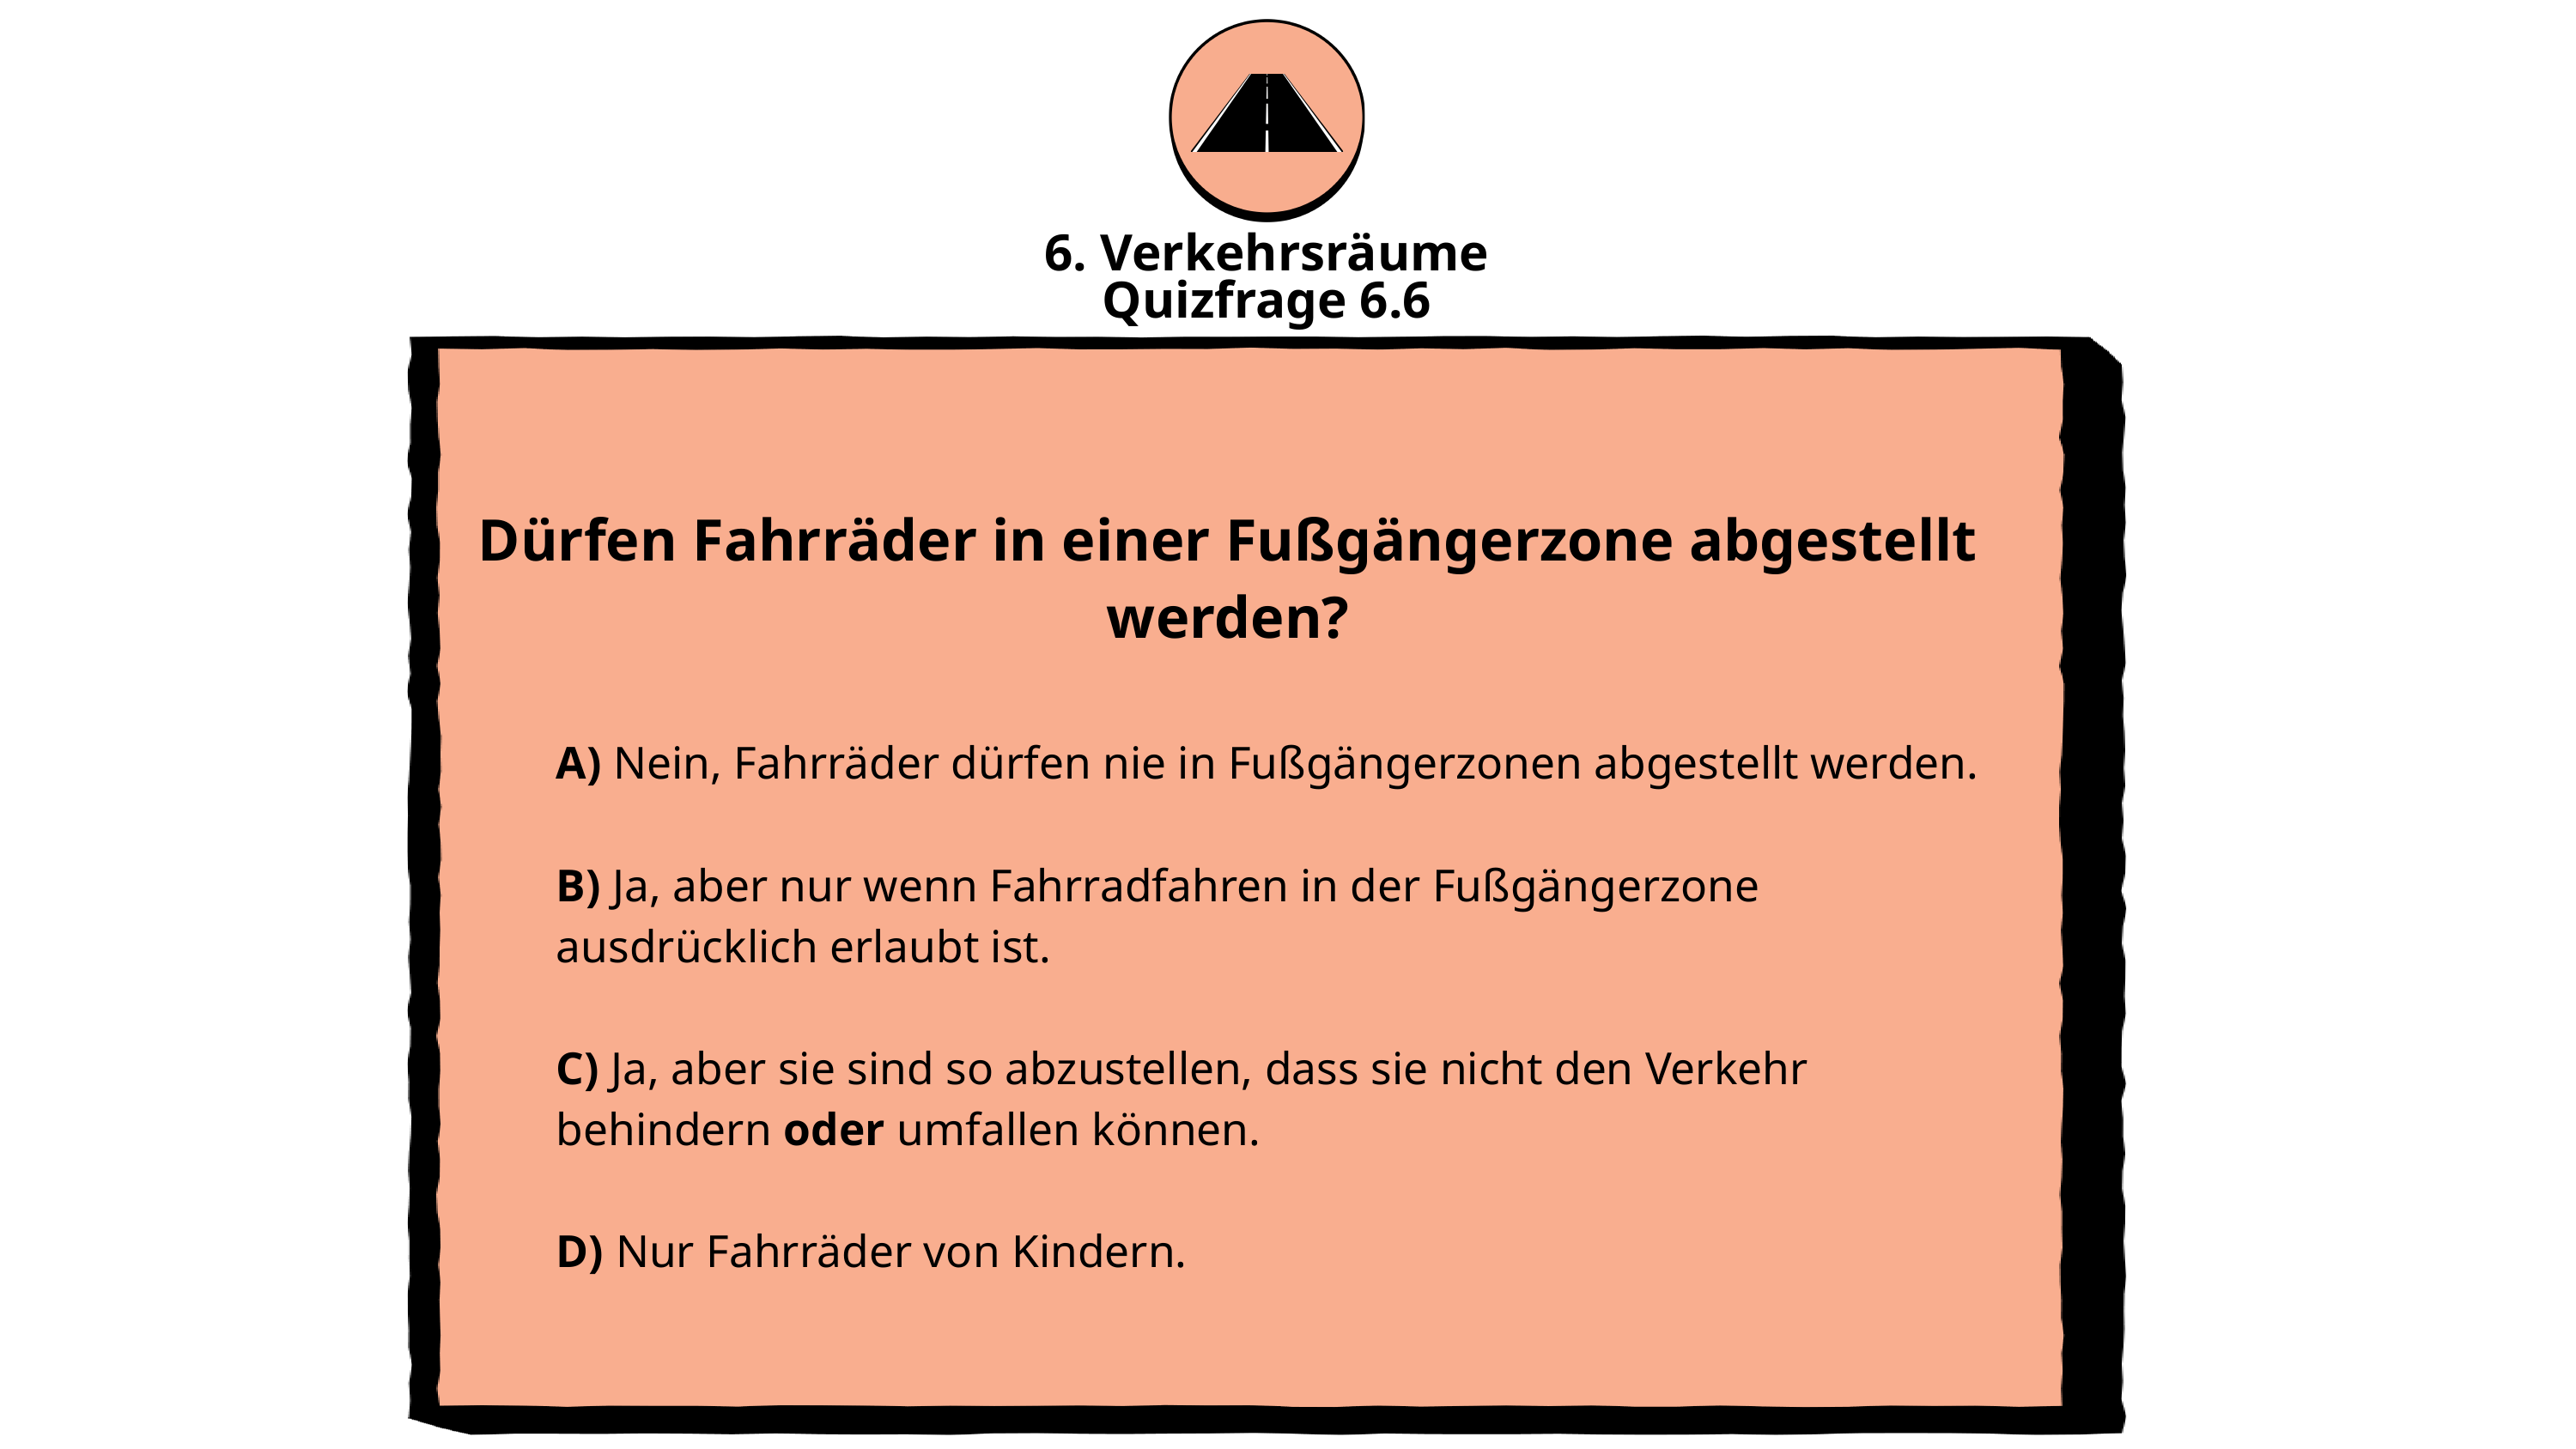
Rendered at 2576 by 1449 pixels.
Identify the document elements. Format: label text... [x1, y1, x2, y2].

text_box [1190, 74, 1344, 152]
text_box [407, 335, 2127, 1435]
text_box [1169, 19, 1365, 222]
text_box 6. Verkehrsräume Quizfrage 6.6 [623, 227, 1911, 335]
text_box Dürfen Fahrräder in einer Fußgängerzone abgestellt werden? A) Nein, Fahrräder dürfen nie in Fußgängerzonen abgestellt werden. B) Ja, aber nur wenn Fahrradfahren in der Fußgängerzone ausdrücklich erlaubt ist. C) Ja, aber sie sind so abzustellen, dass sie nicht den Verkehr behindern oder umfallen können. D) Nur Fahrräder von Kindern. [428, 494, 2029, 1277]
